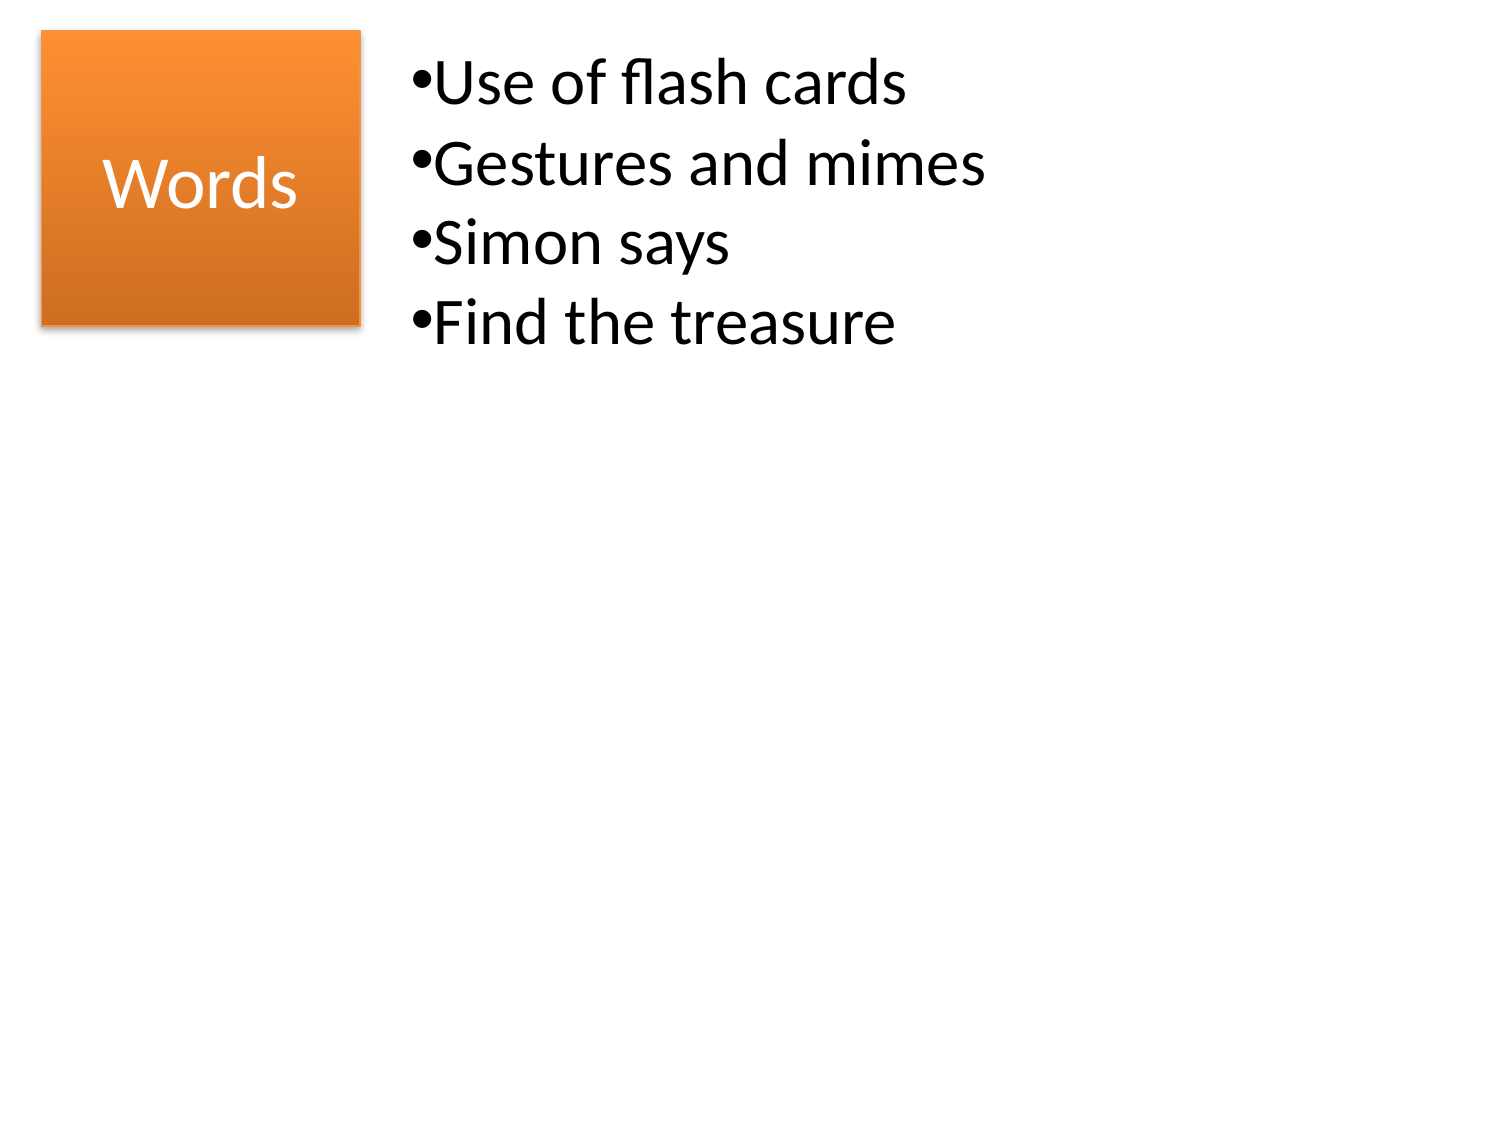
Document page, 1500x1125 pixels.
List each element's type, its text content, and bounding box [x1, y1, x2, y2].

text_box Words [41, 30, 361, 327]
text_box Use of flash cards Gestures and mimes Simon says Find the treasure [395, 30, 1002, 606]
